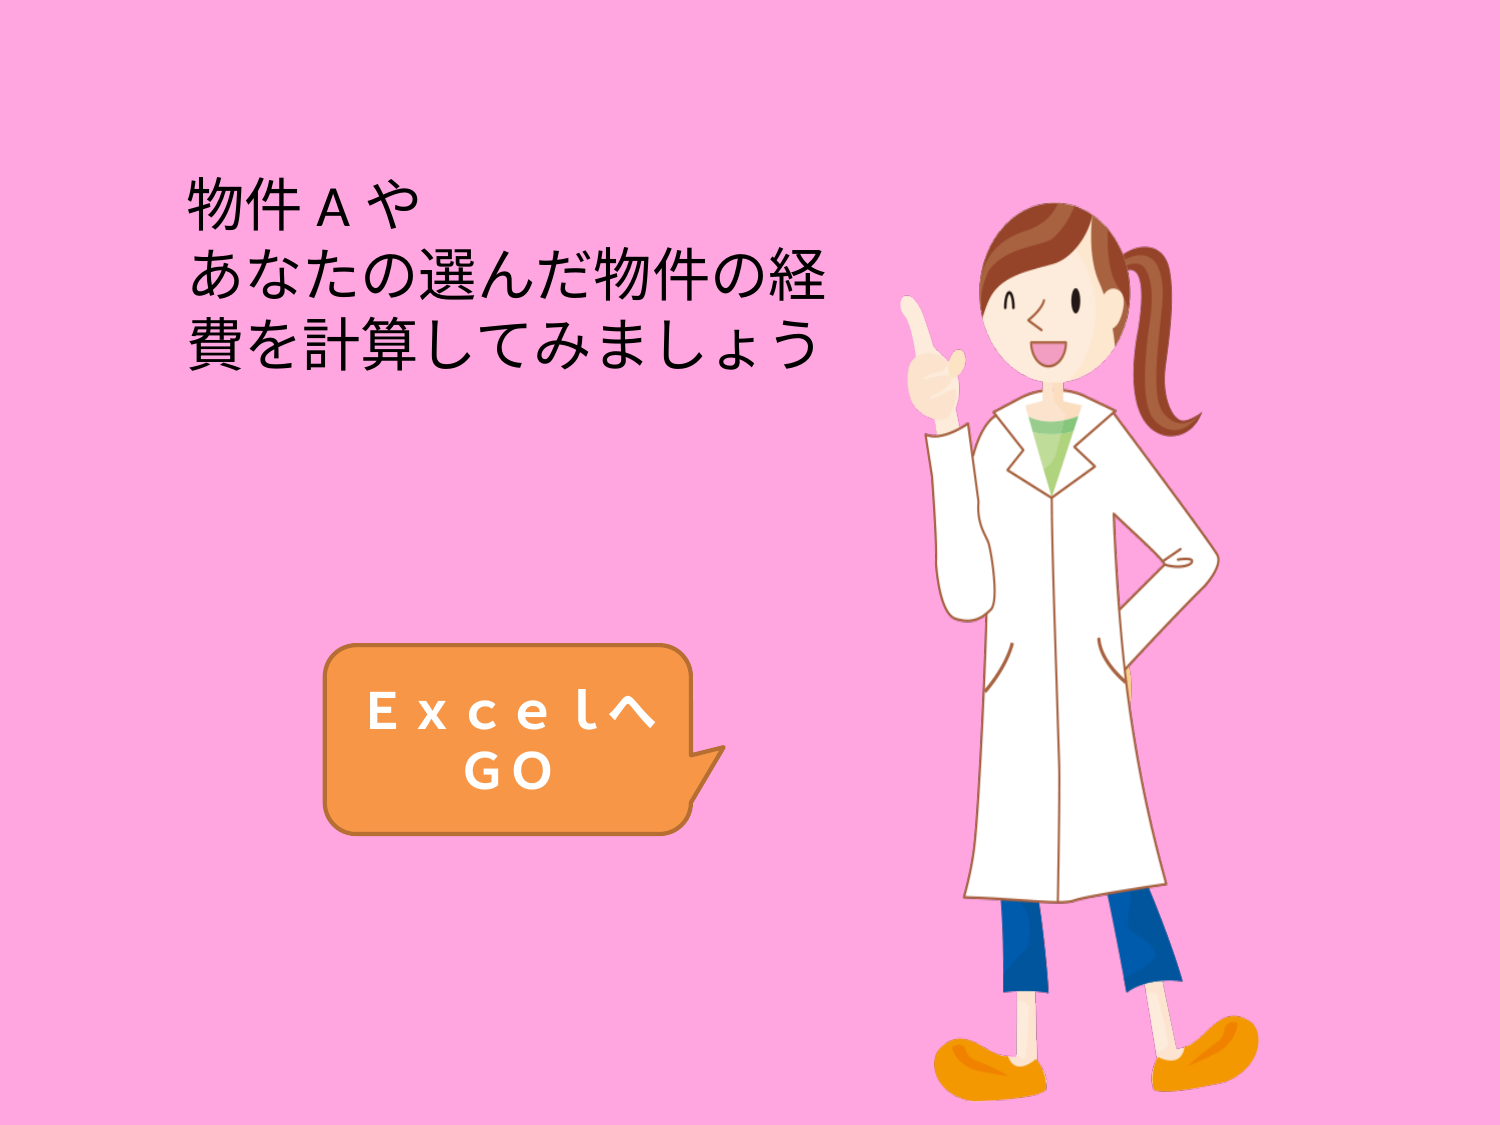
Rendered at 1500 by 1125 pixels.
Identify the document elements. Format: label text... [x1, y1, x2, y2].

text_box 物件Aや あなたの選んだ物件の経費を計算してみましょう [171, 160, 892, 521]
picture [891, 189, 1270, 1123]
text_box ＥｘｃｅｌへＧＯ [322, 643, 726, 837]
